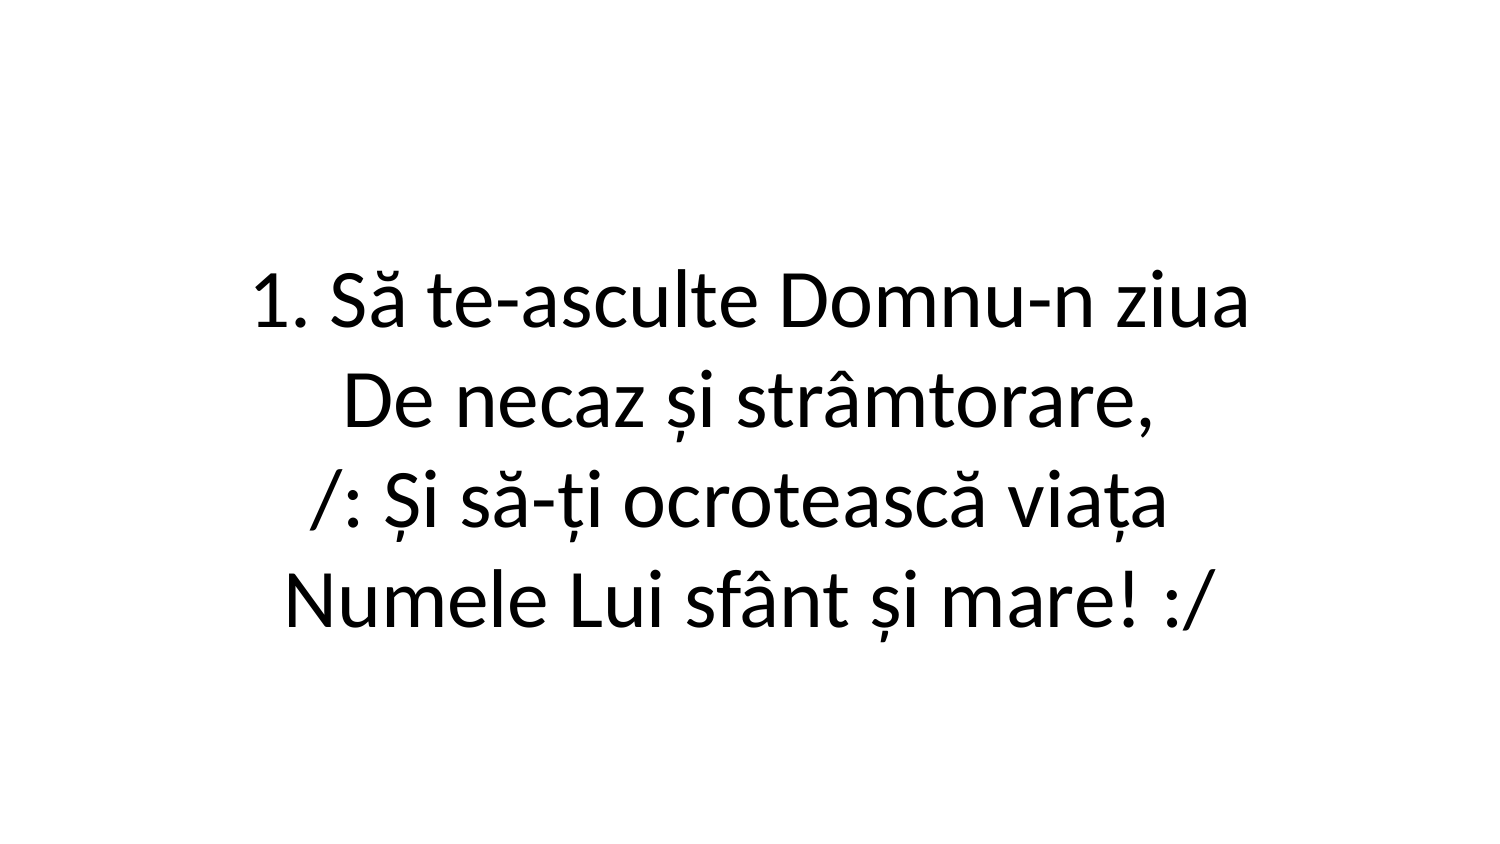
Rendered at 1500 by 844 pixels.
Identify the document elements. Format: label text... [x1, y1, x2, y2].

text_box 1. Să te-asculte Domnu-n ziua De necaz și strâmtorare, /: Și să-ți ocrotească viața Numele Lui sfânt și mare! :/ [233, 192, 1267, 652]
